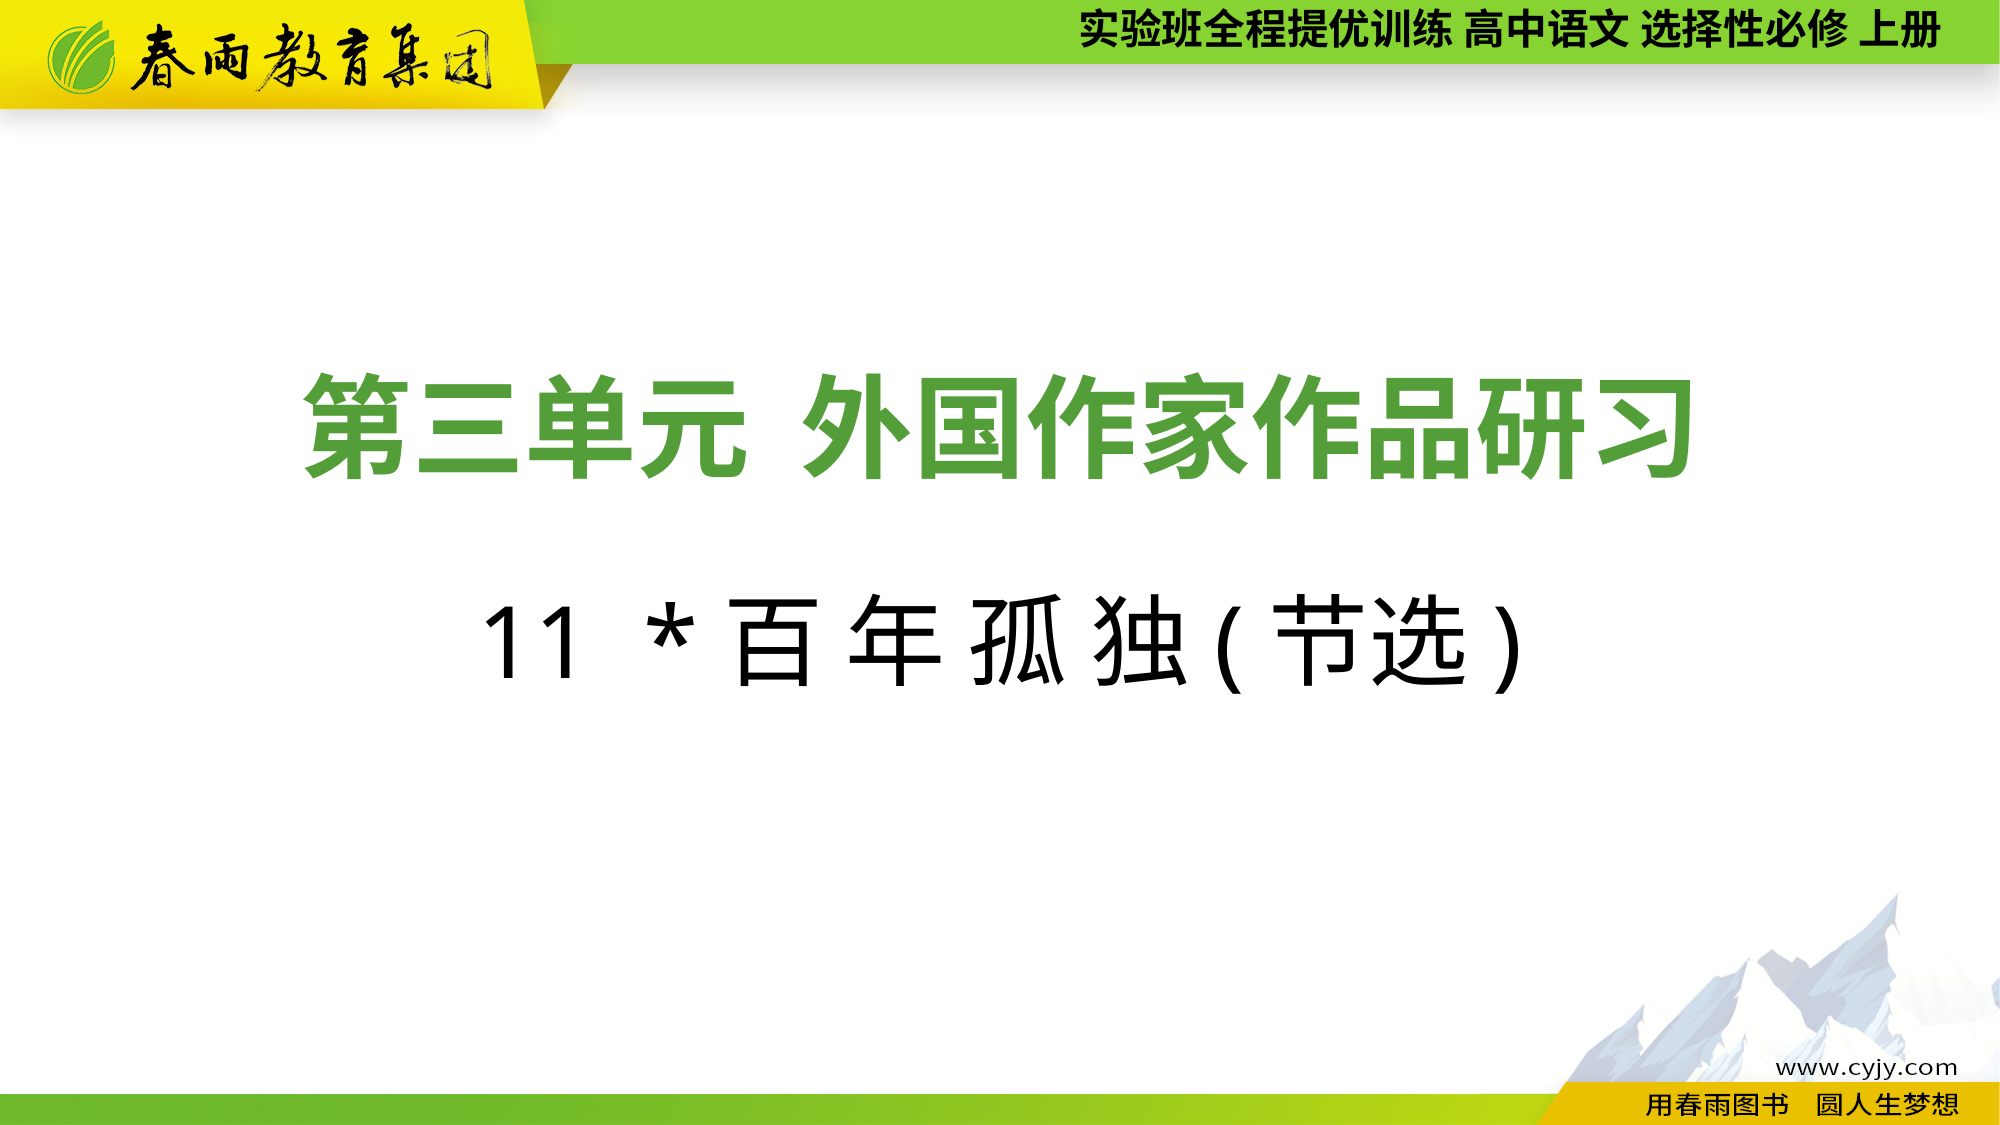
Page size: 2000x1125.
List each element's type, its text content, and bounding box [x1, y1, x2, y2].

picture [0, 0, 2000, 1125]
text_box 11 *百 年 孤 独(节选) [54, 511, 1946, 706]
text_box 第三单元 外国作家作品研习 [54, 282, 1946, 500]
